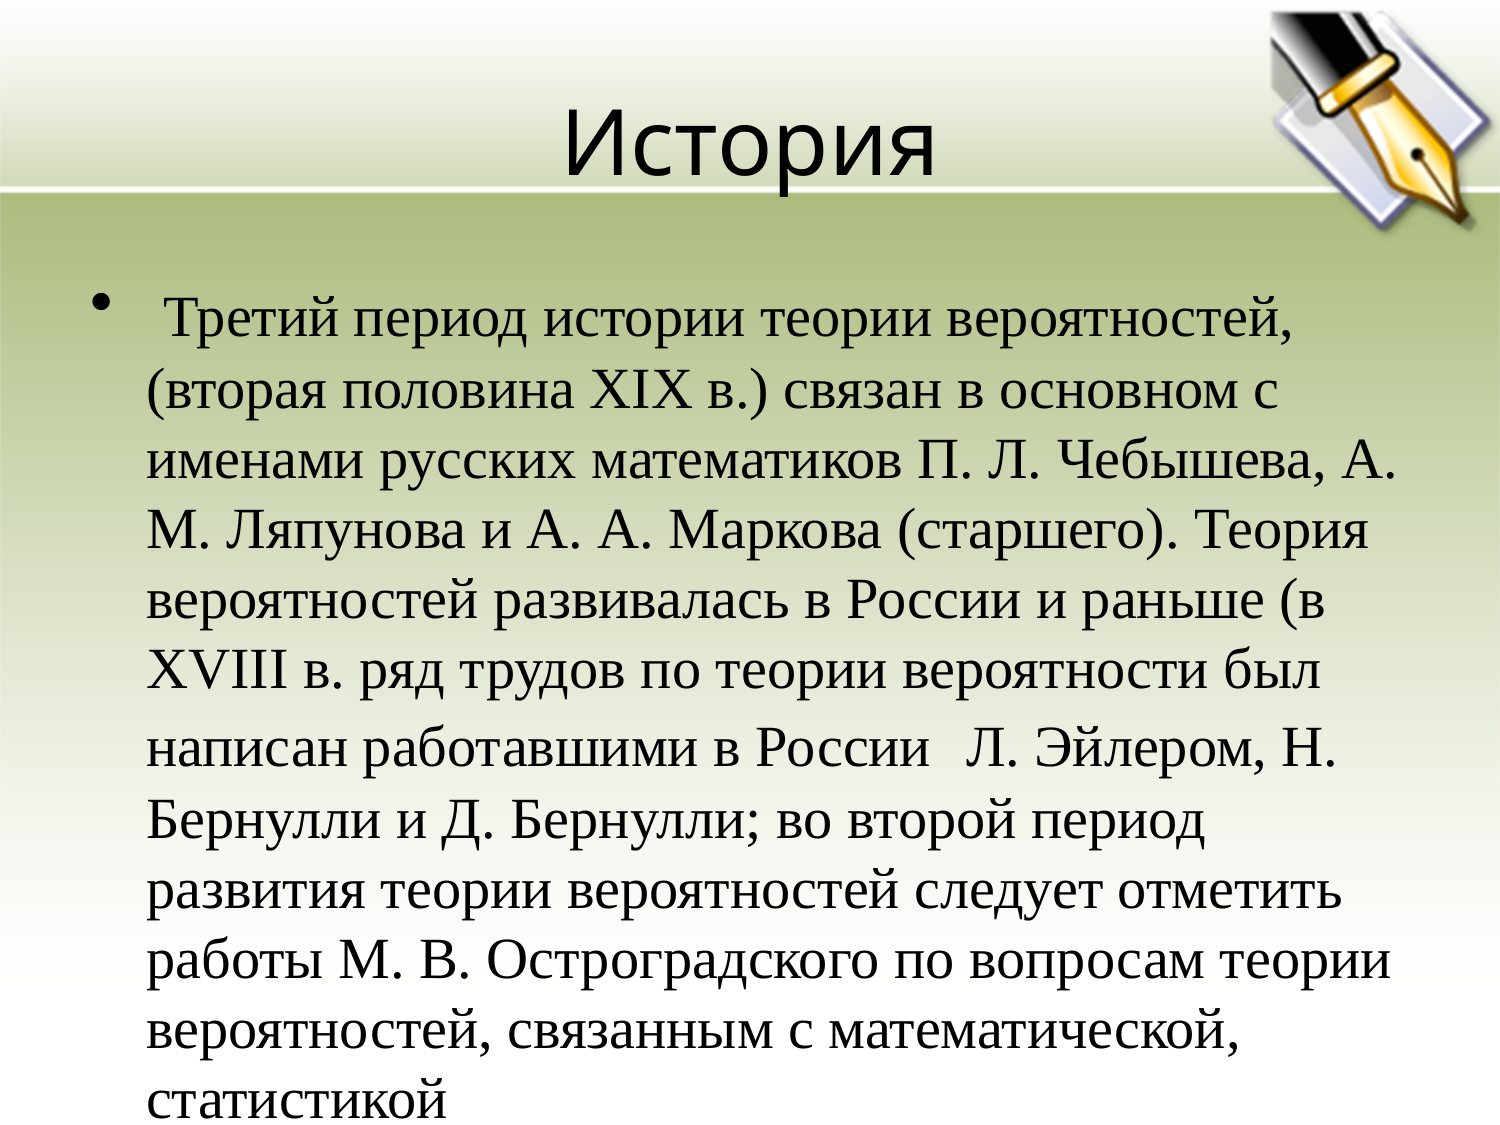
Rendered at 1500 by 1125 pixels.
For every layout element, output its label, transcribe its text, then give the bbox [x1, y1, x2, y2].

picture [0, 0, 1500, 1125]
title История [74, 44, 1426, 233]
list Третий период истории теории вероятностей, (вторая половина XIX в.) связан в основном с именами русских математиков П. Л. Чебышева, А. М. Ляпунова и А. А. Маркова (старшего). Теория вероятностей развивалась в России и раньше (в XVIII в. ряд трудов по теории вероятности был написан работавшими в России Л. Эйлером, Н. Бернулли и Д. Бернулли; во второй период развития теории вероятностей следует отметить работы М. В. Остроградского по вопросам теории вероятностей, связанным с математической, статистикой [74, 262, 1426, 1006]
